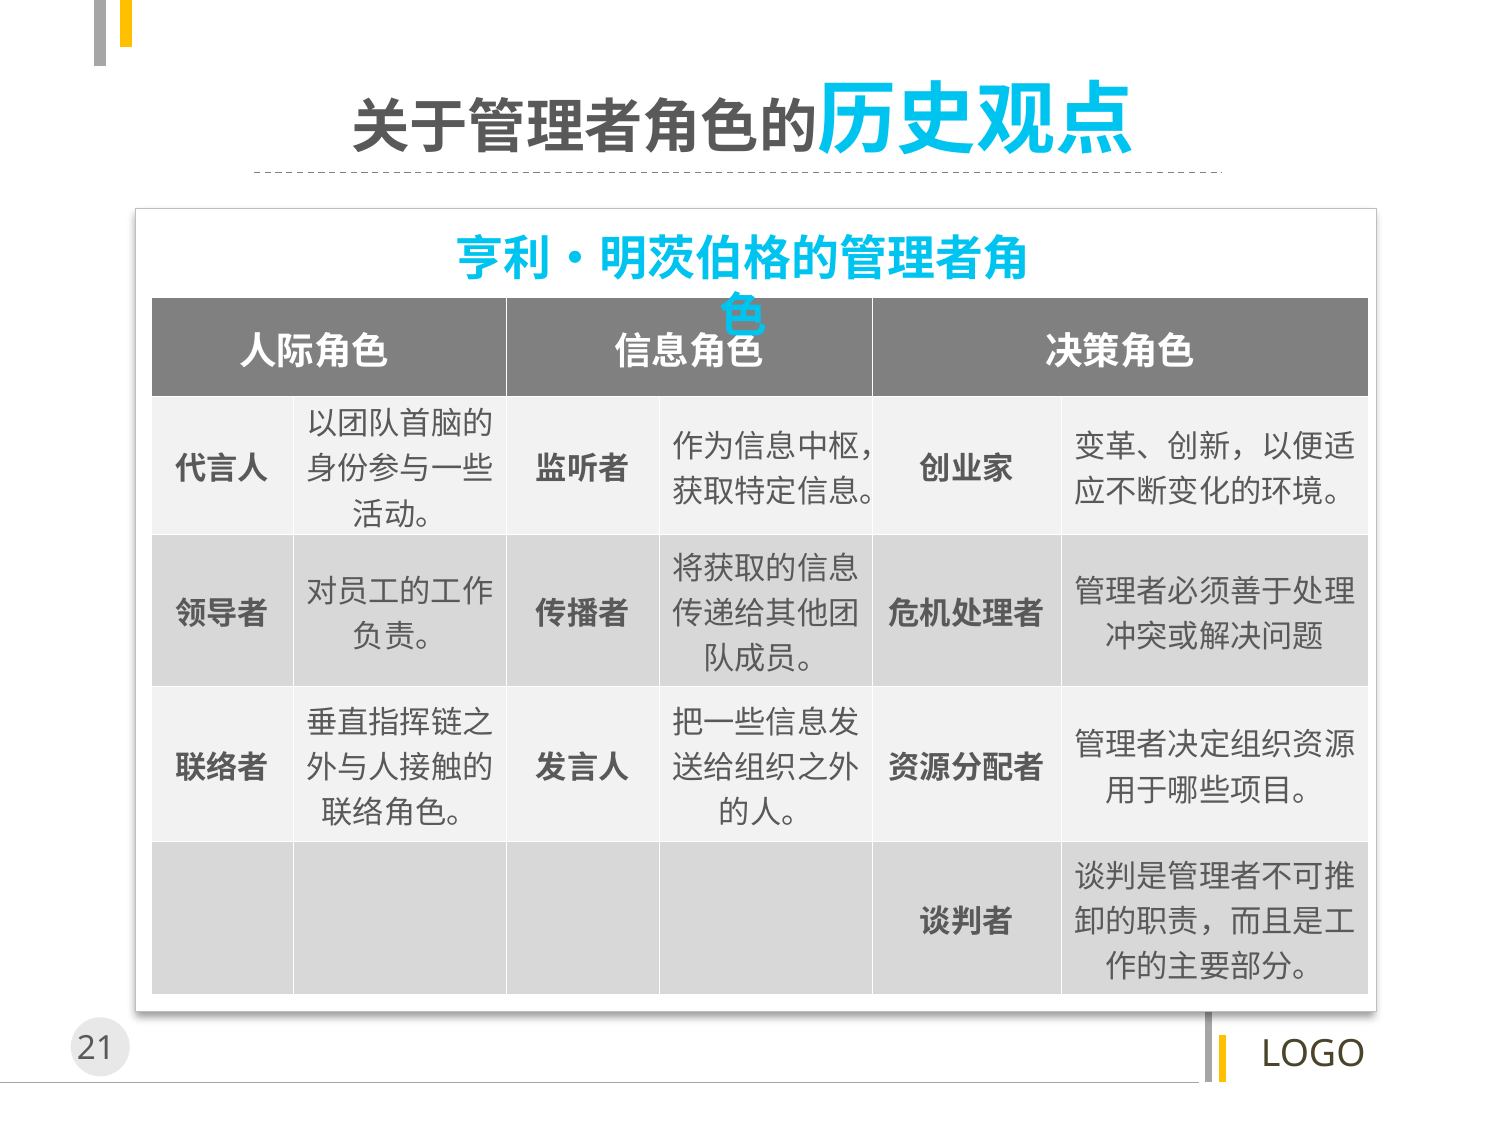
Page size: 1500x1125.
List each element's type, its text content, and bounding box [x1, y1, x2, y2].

table_cell 谈判是管理者不可推卸的职责，而且是工作的主要部分。 [1062, 842, 1368, 994]
table_cell 对员工的工作负责。 [294, 535, 506, 686]
table_cell 资源分配者 [873, 687, 1061, 841]
table_cell [152, 842, 293, 994]
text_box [253, 77, 1223, 173]
table_cell [507, 842, 659, 994]
table_cell [294, 842, 506, 994]
table_cell 垂直指挥链之外与人接触的联络角色。 [294, 687, 506, 841]
table_cell 变革、创新，以便适应不断变化的环境。 [1062, 397, 1368, 534]
table_cell 创业家 [873, 397, 1061, 534]
text_box [135, 208, 1376, 1012]
table_cell 发言人 [507, 687, 659, 841]
text_box 亨利•明茨伯格的管理者角色 [429, 219, 1058, 350]
table_cell 管理者必须善于处理冲突或解决问题 [1062, 535, 1368, 686]
table_cell 作为信息中枢，获取特定信息。 [660, 397, 872, 534]
table_cell 监听者 [507, 397, 659, 534]
table_cell 把一些信息发送给组织之外的人。 [660, 687, 872, 841]
table_cell 以团队首脑的身份参与一些活动。 [294, 397, 506, 534]
table_header 信息角色 [507, 350, 872, 396]
table_cell 管理者决定组织资源用于哪些项目。 [1062, 687, 1368, 841]
table_cell 谈判者 [873, 842, 1061, 994]
table_cell 领导者 [152, 535, 293, 686]
table_cell 代言人 [152, 397, 293, 534]
table_cell 传播者 [507, 535, 659, 686]
table_cell 将获取的信息传递给其他团队成员。 [660, 535, 872, 686]
table_cell 联络者 [152, 687, 293, 841]
table_cell [660, 842, 872, 994]
table_header 决策角色 [873, 298, 1368, 396]
table_header 人际角色 [152, 298, 506, 396]
table_cell 危机处理者 [873, 535, 1061, 686]
